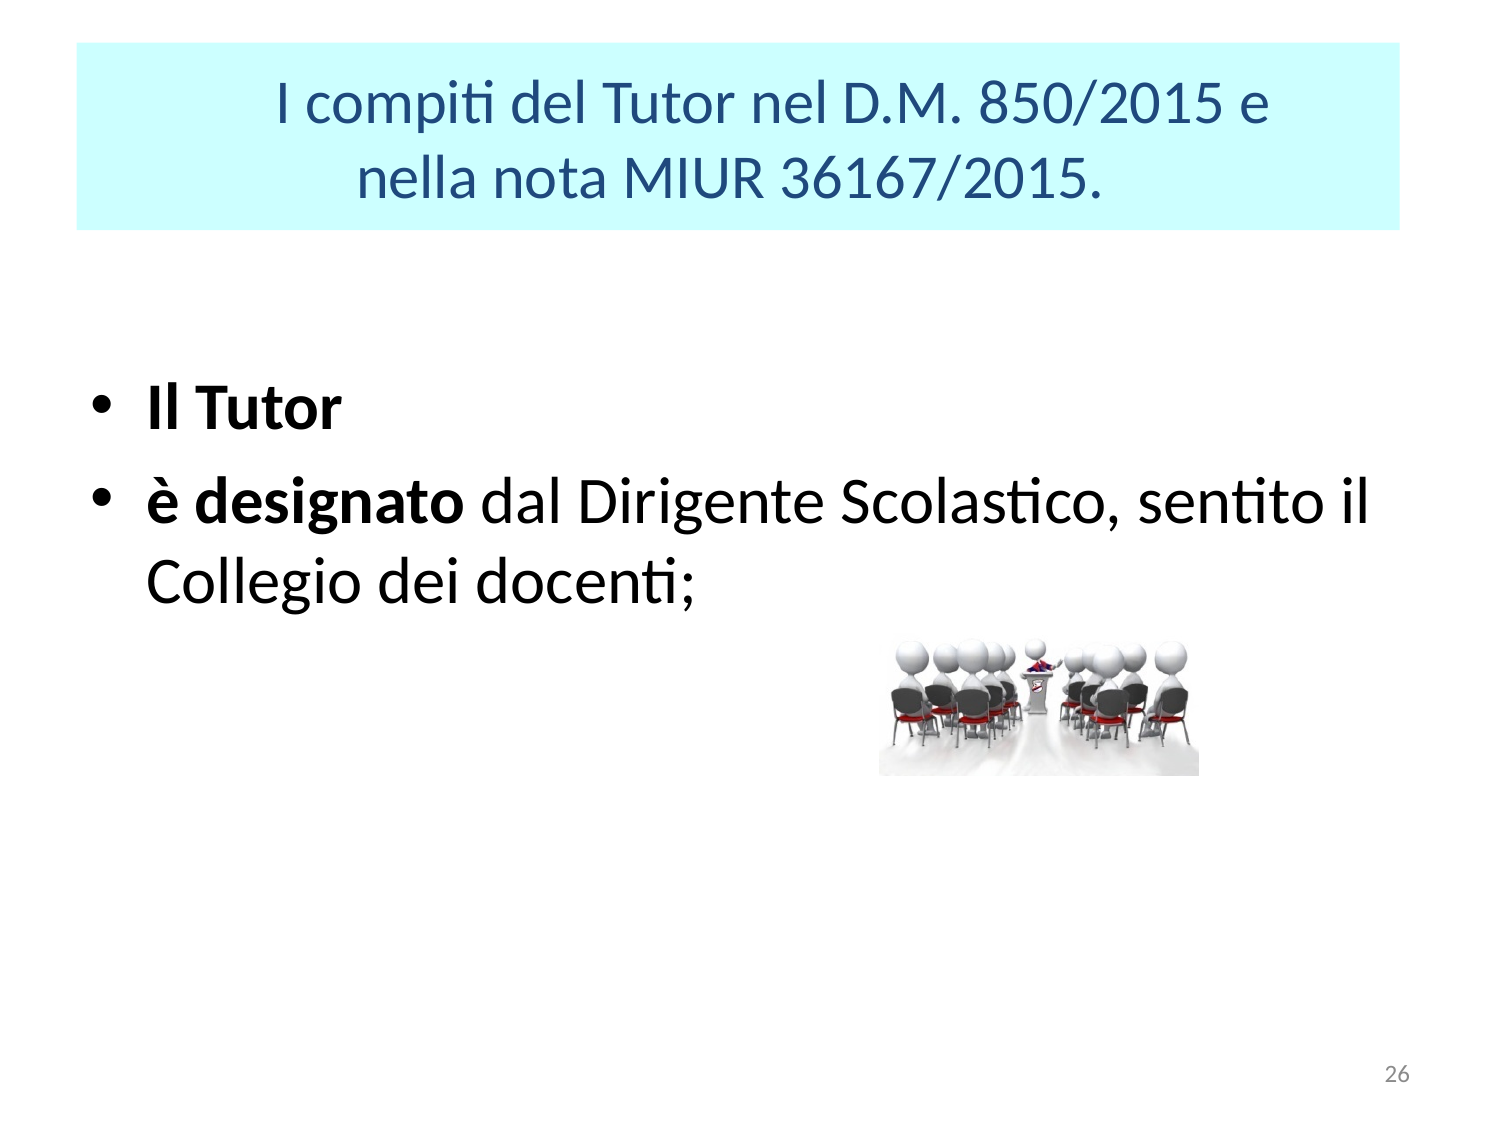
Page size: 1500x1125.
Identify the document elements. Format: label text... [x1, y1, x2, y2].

picture [879, 597, 1200, 776]
list Il Tutor è designato dal Dirigente Scolastico, sentito il Collegio dei docenti; [75, 262, 1425, 1005]
text_box I compiti del Tutor nel D.M. 850/2015 e nella nota MIUR 36167/2015. [76, 42, 1400, 231]
slide_number 26 [1074, 1042, 1425, 1103]
